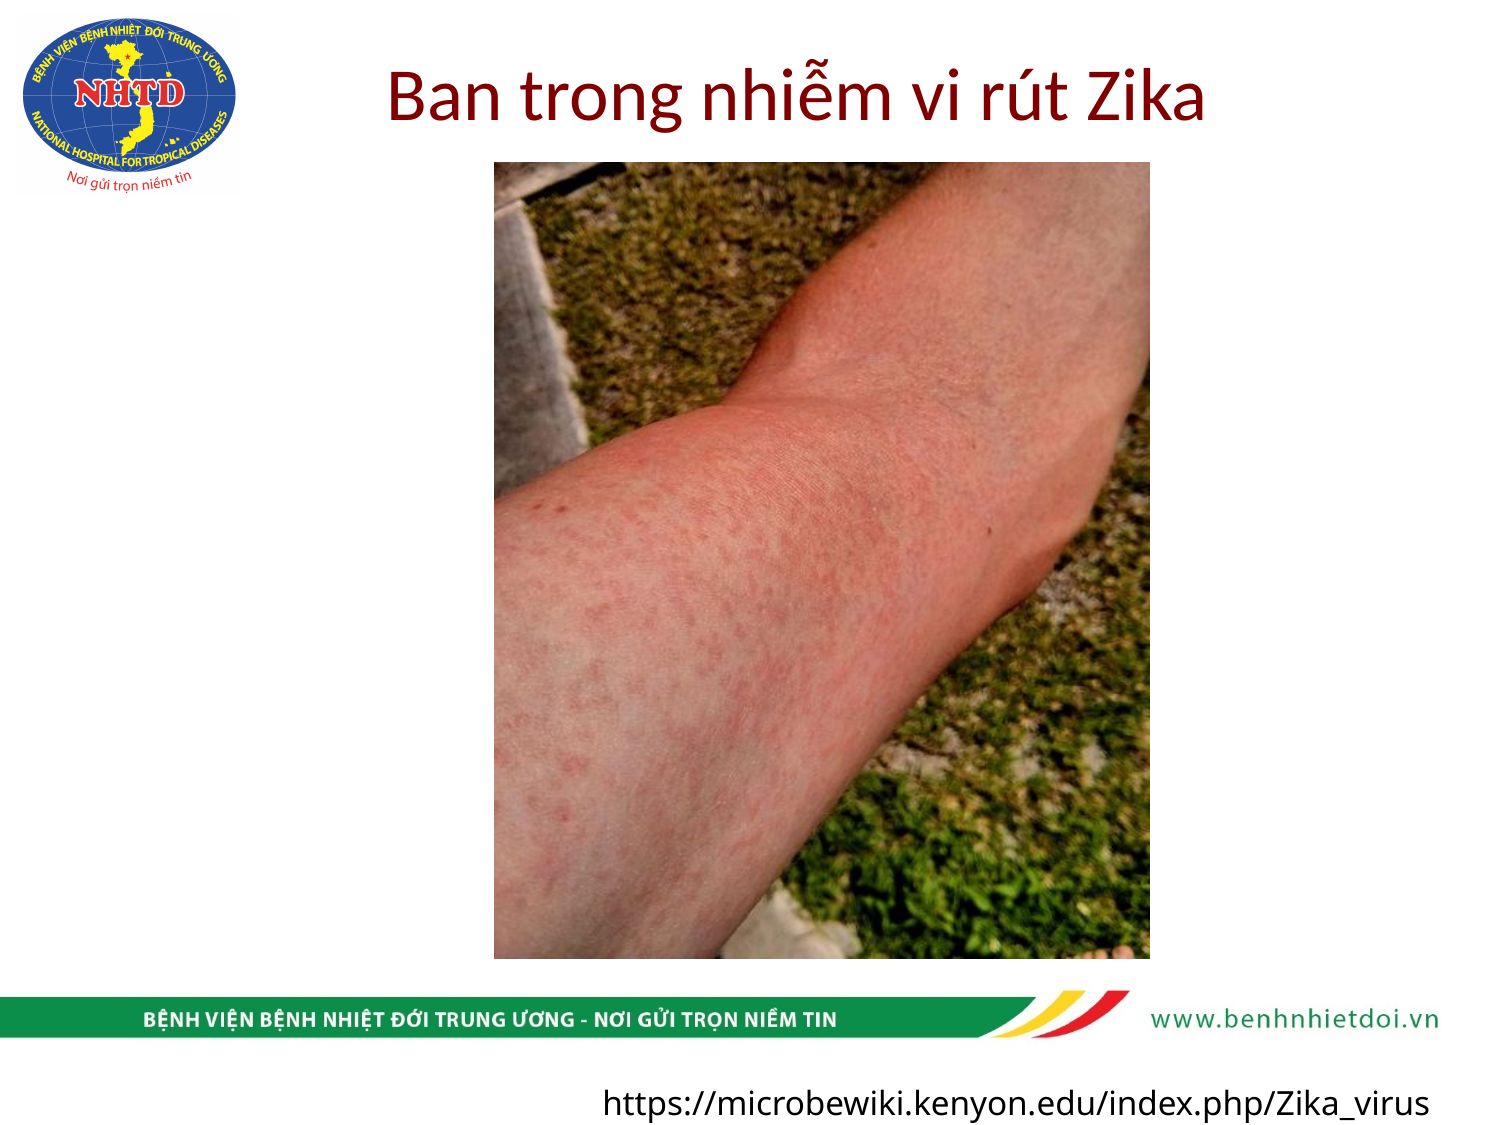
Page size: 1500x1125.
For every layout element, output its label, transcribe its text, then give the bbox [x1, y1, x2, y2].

title Ban trong nhiễm vi rút Zika [337, 0, 1275, 185]
picture [0, 0, 1500, 1125]
text_box https://microbewiki.kenyon.edu/index.php/Zika_virus [587, 1074, 1500, 1125]
